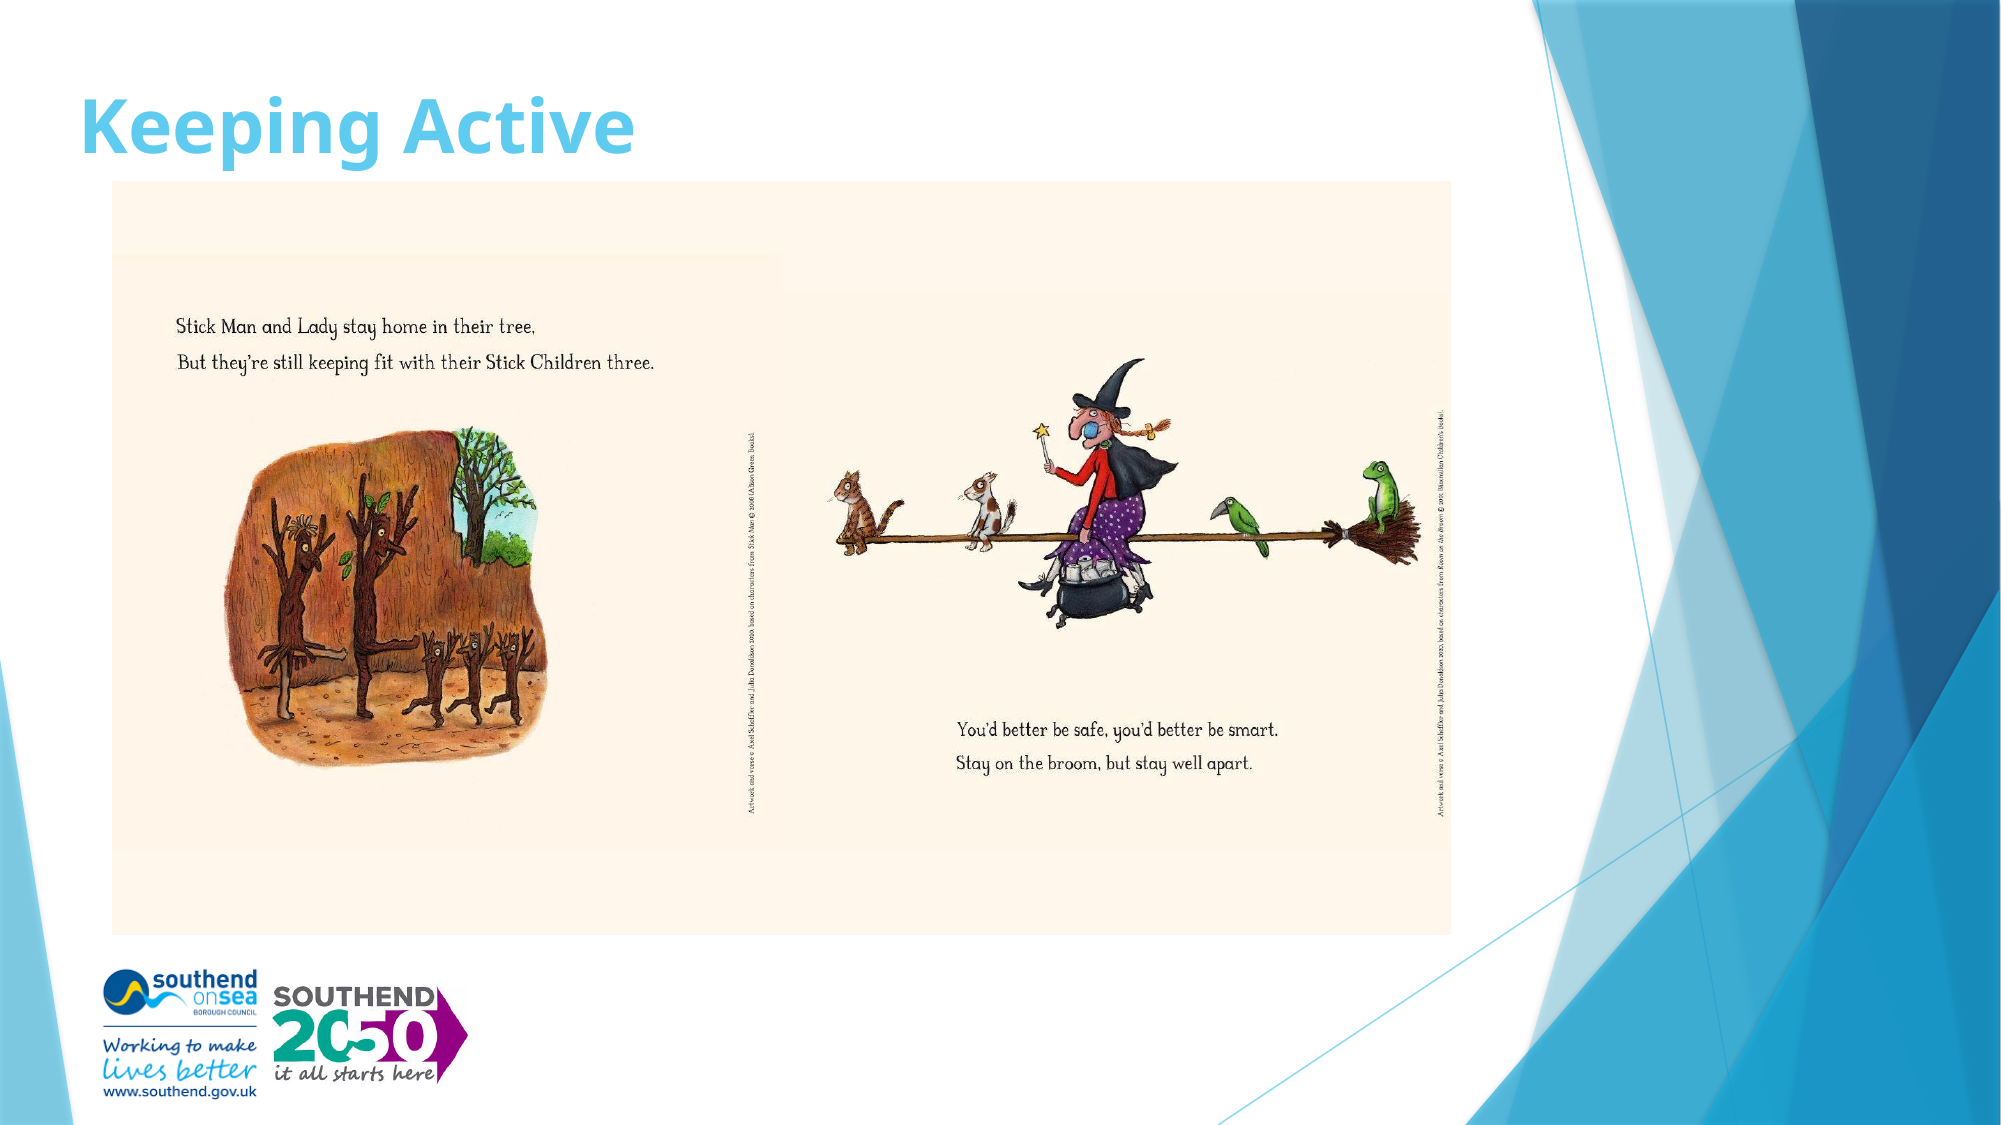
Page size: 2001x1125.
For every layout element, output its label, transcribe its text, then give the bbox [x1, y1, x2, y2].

title Keeping Active [63, 71, 1475, 218]
picture [94, 959, 468, 1111]
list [111, 180, 1452, 935]
